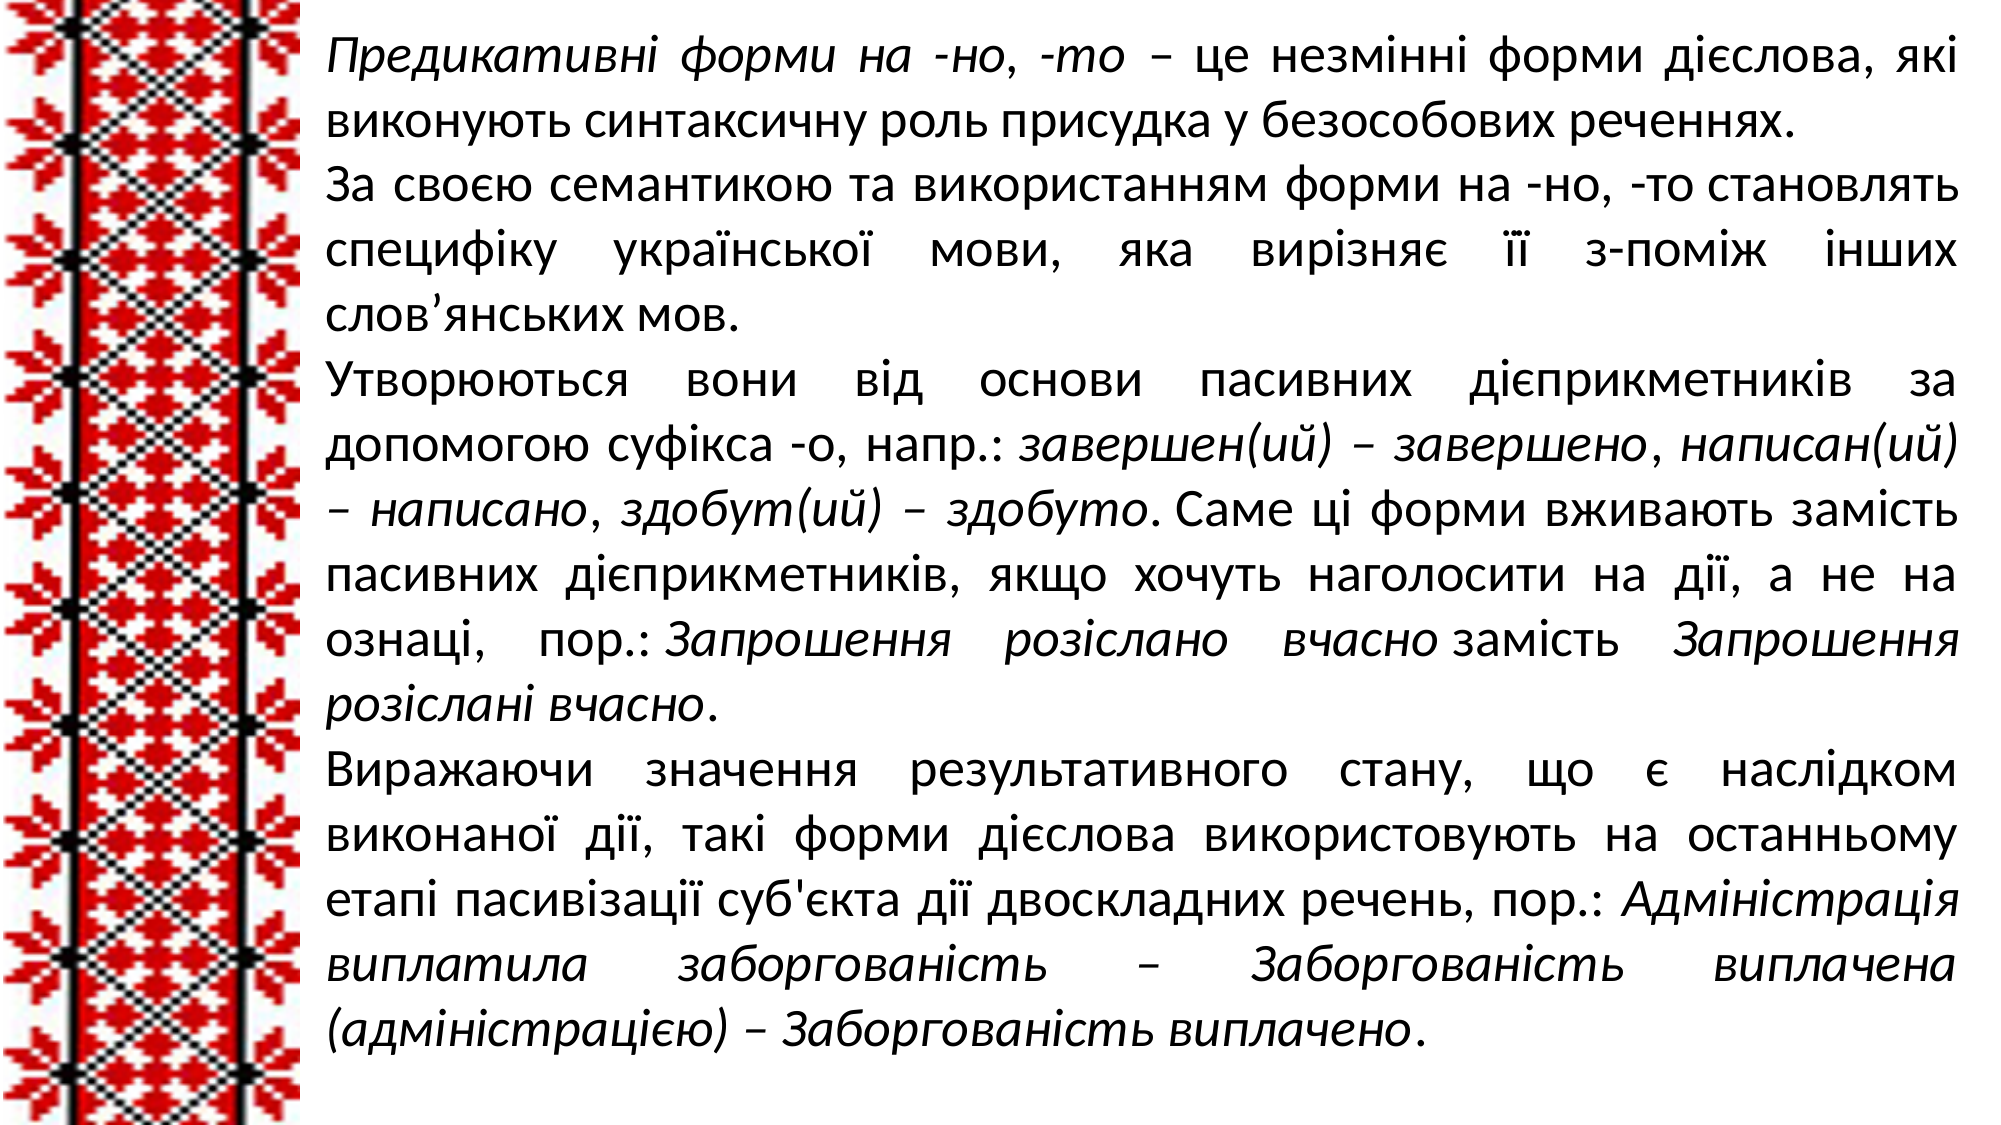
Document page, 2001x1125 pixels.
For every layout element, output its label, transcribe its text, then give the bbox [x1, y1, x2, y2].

picture [3, 0, 300, 1125]
text_box Предикативні форми на -но, -то – це незмінні форми дієслова, які виконують синтаксичну роль присудка у безособових реченнях. За своєю семантикою та використанням форми на -но, -то становлять специфіку української мови, яка вирізняє її з-поміж інших слов’янських мов. Утворюються вони від основи пасивних дієприкметників за допомогою суфікса -о, напр.: завершен(ий) – завершено, написан(ий) – написано, здобут(ий) – здобуто. Саме ці форми вживають замість пасивних дієприкметників, якщо хочуть наголосити на дії, а не на ознаці, пор.: Запрошення розіслано вчасно замість Запрошення розіслані вчасно. Виражаючи значення результативного стану, що є наслідком виконаної дії, такі форми дієслова використовують на останньому етапі пасивізації суб'єкта дії двоскладних речень, пор.: Адміністрація виплатила заборгованість – Заборгованість виплачена (адміністрацією) – Заборгованість виплачено. [310, 10, 1976, 1065]
